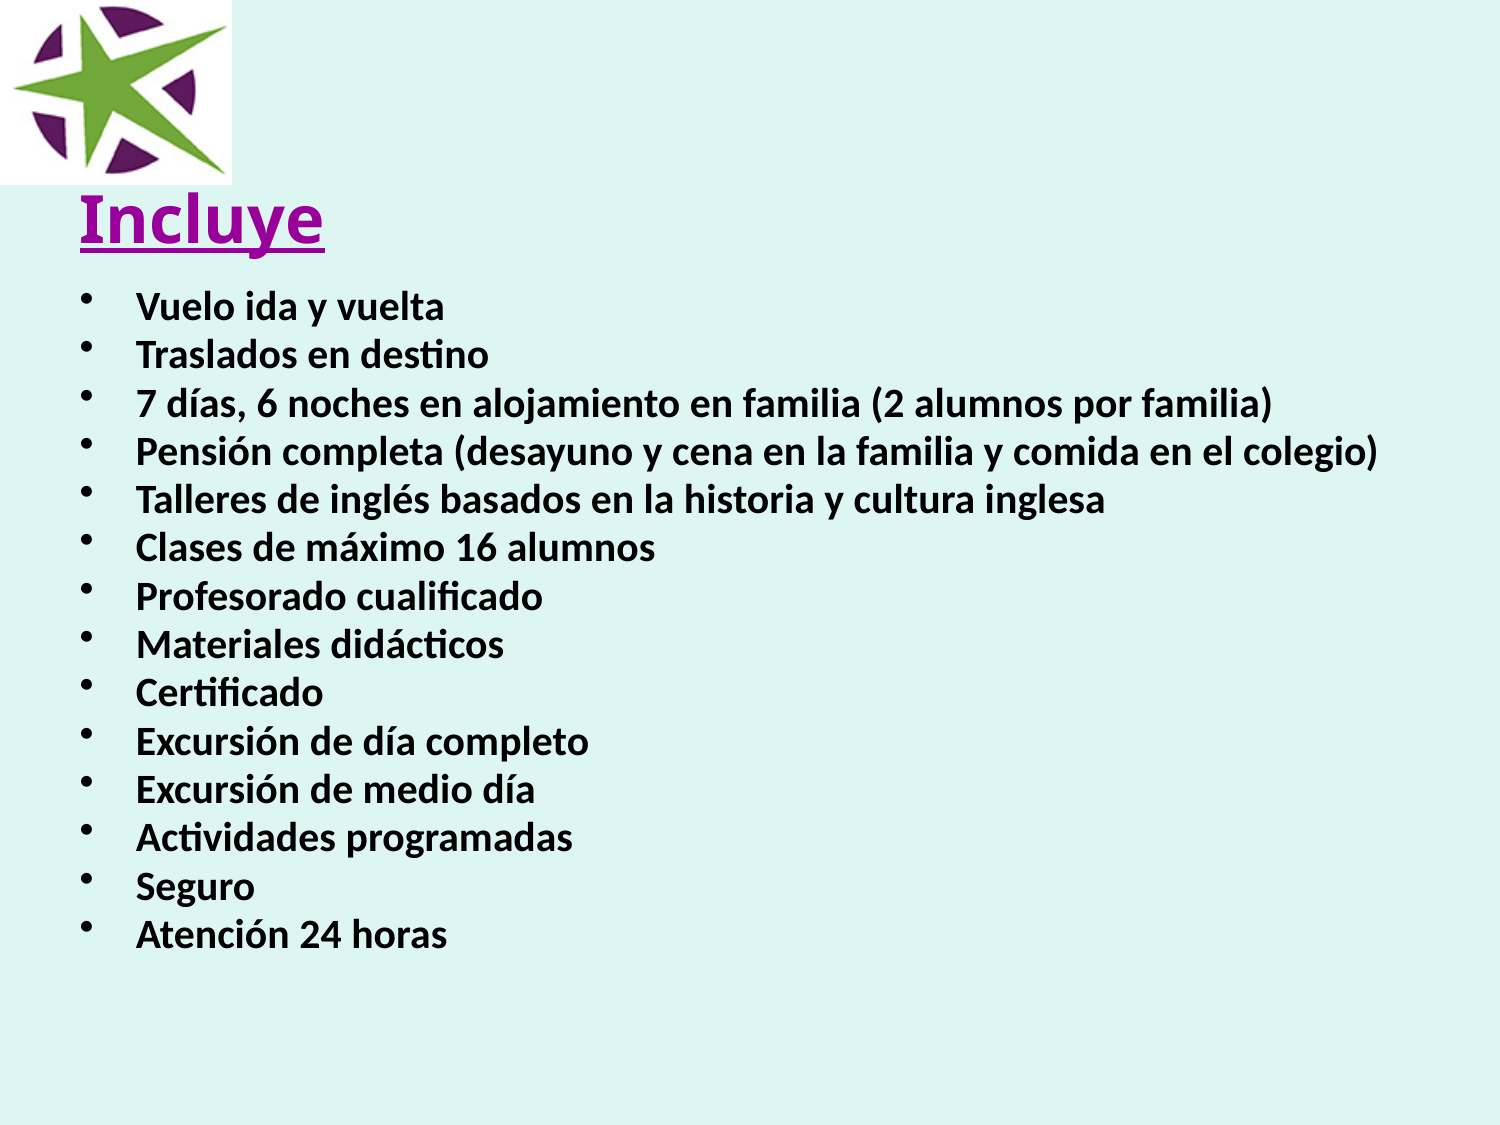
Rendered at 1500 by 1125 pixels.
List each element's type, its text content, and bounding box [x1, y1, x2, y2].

picture [0, 0, 232, 185]
text_box Incluye Vuelo ida y vuelta Traslados en destino 7 días, 6 noches en alojamiento en familia (2 alumnos por familia) Pensión completa (desayuno y cena en la familia y comida en el colegio) Talleres de inglés basados en la historia y cultura inglesa Clases de máximo 16 alumnos Profesorado cualificado Materiales didácticos Certificado Excursión de día completo Excursión de medio día Actividades programadas Seguro Atención 24 horas [64, 184, 1427, 988]
